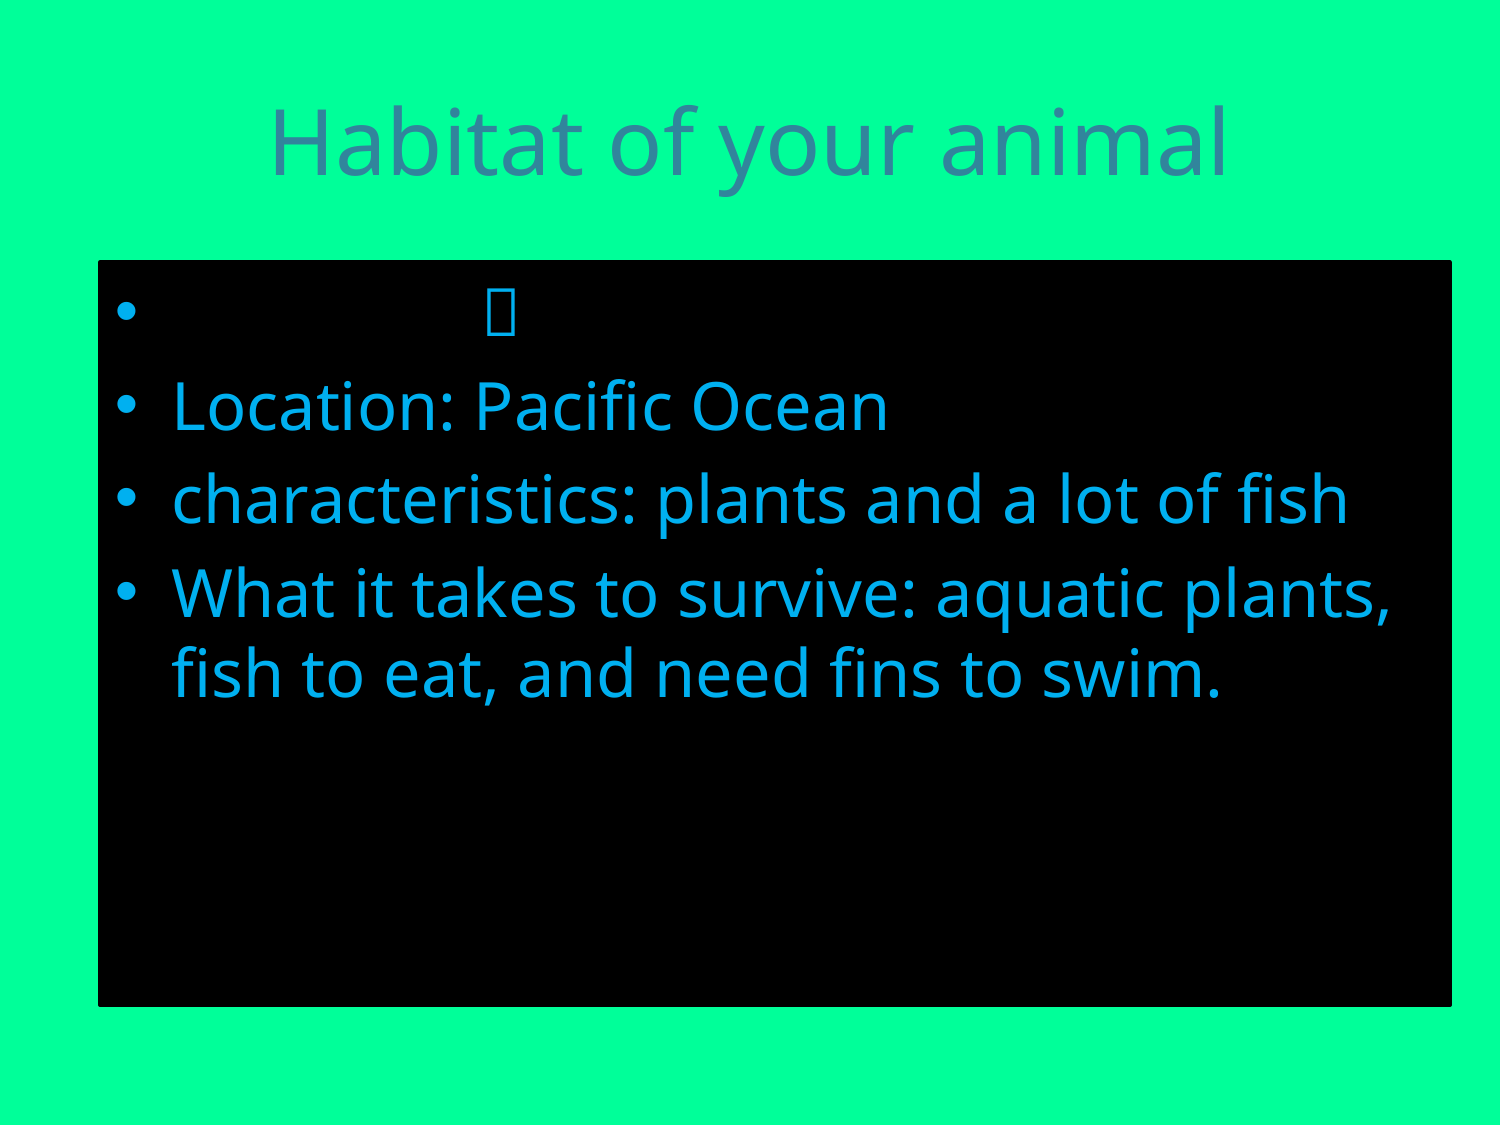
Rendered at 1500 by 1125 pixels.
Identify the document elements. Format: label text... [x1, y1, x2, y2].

list  Location: Pacific Ocean characteristics: plants and a lot of fish What it takes to survive: aquatic plants, fish to eat, and need fins to swim. [98, 260, 1452, 1007]
title Habitat of your animal [75, 45, 1425, 233]
